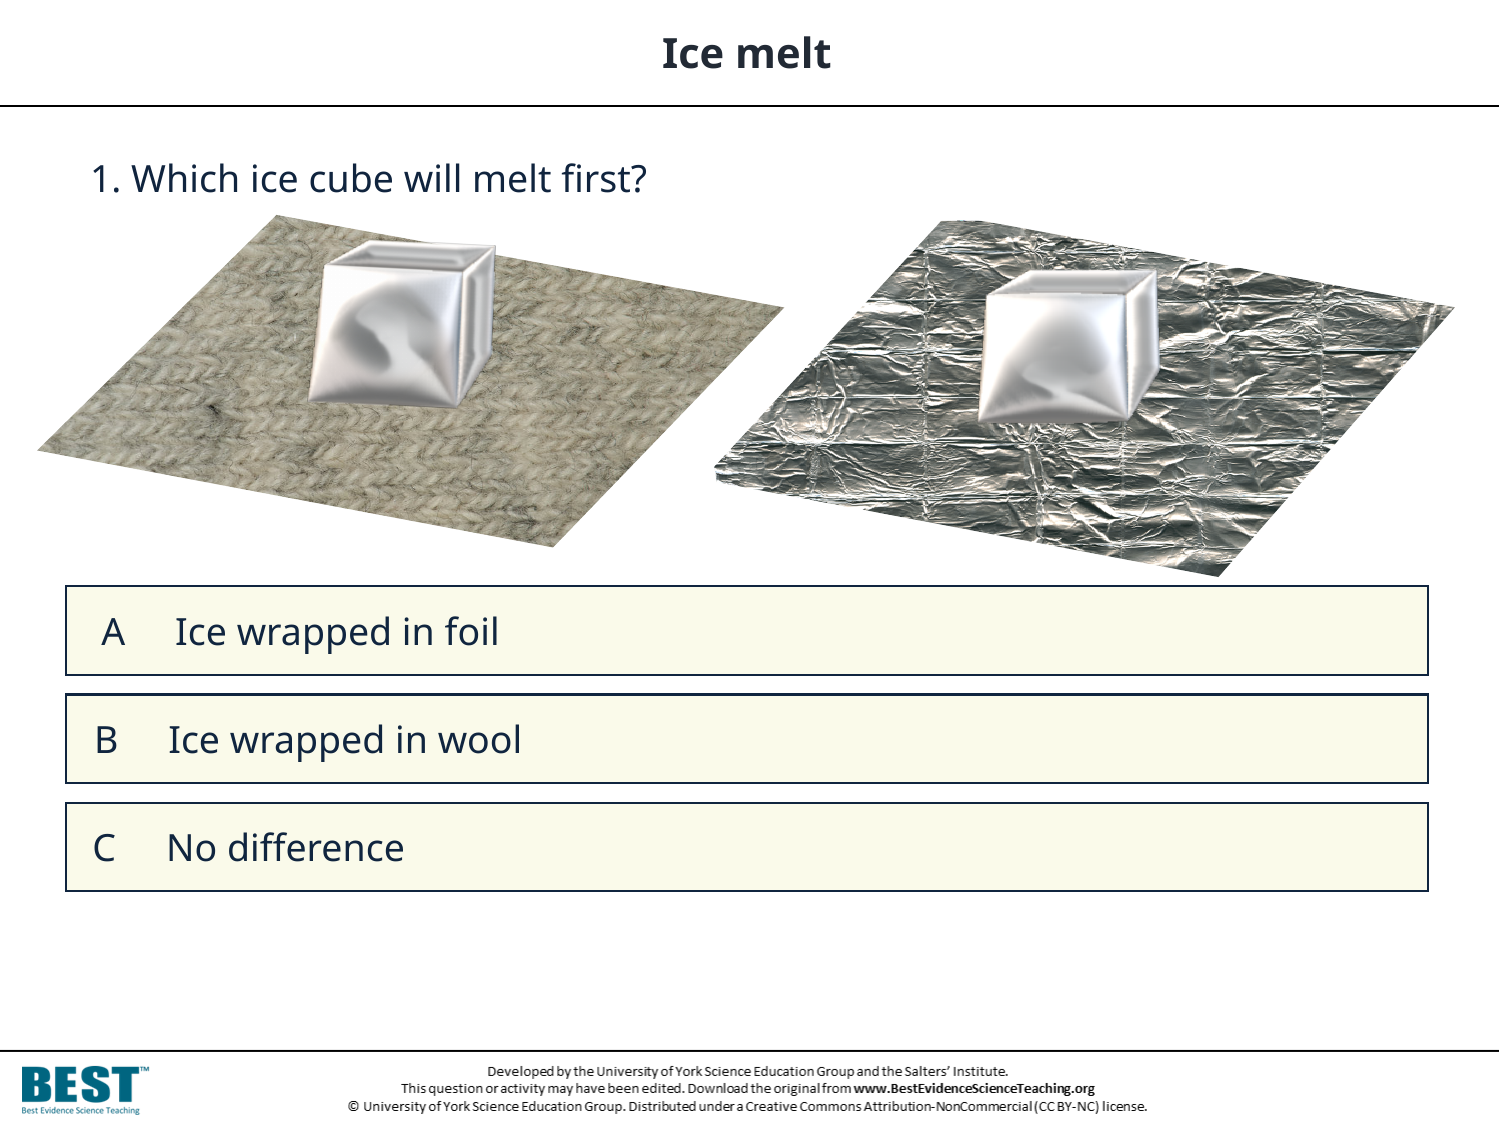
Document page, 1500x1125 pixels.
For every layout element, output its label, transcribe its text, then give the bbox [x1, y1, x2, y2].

text_box Ice melt [23, 4, 1471, 99]
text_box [54, 240, 1435, 551]
picture [0, 105, 1500, 1125]
